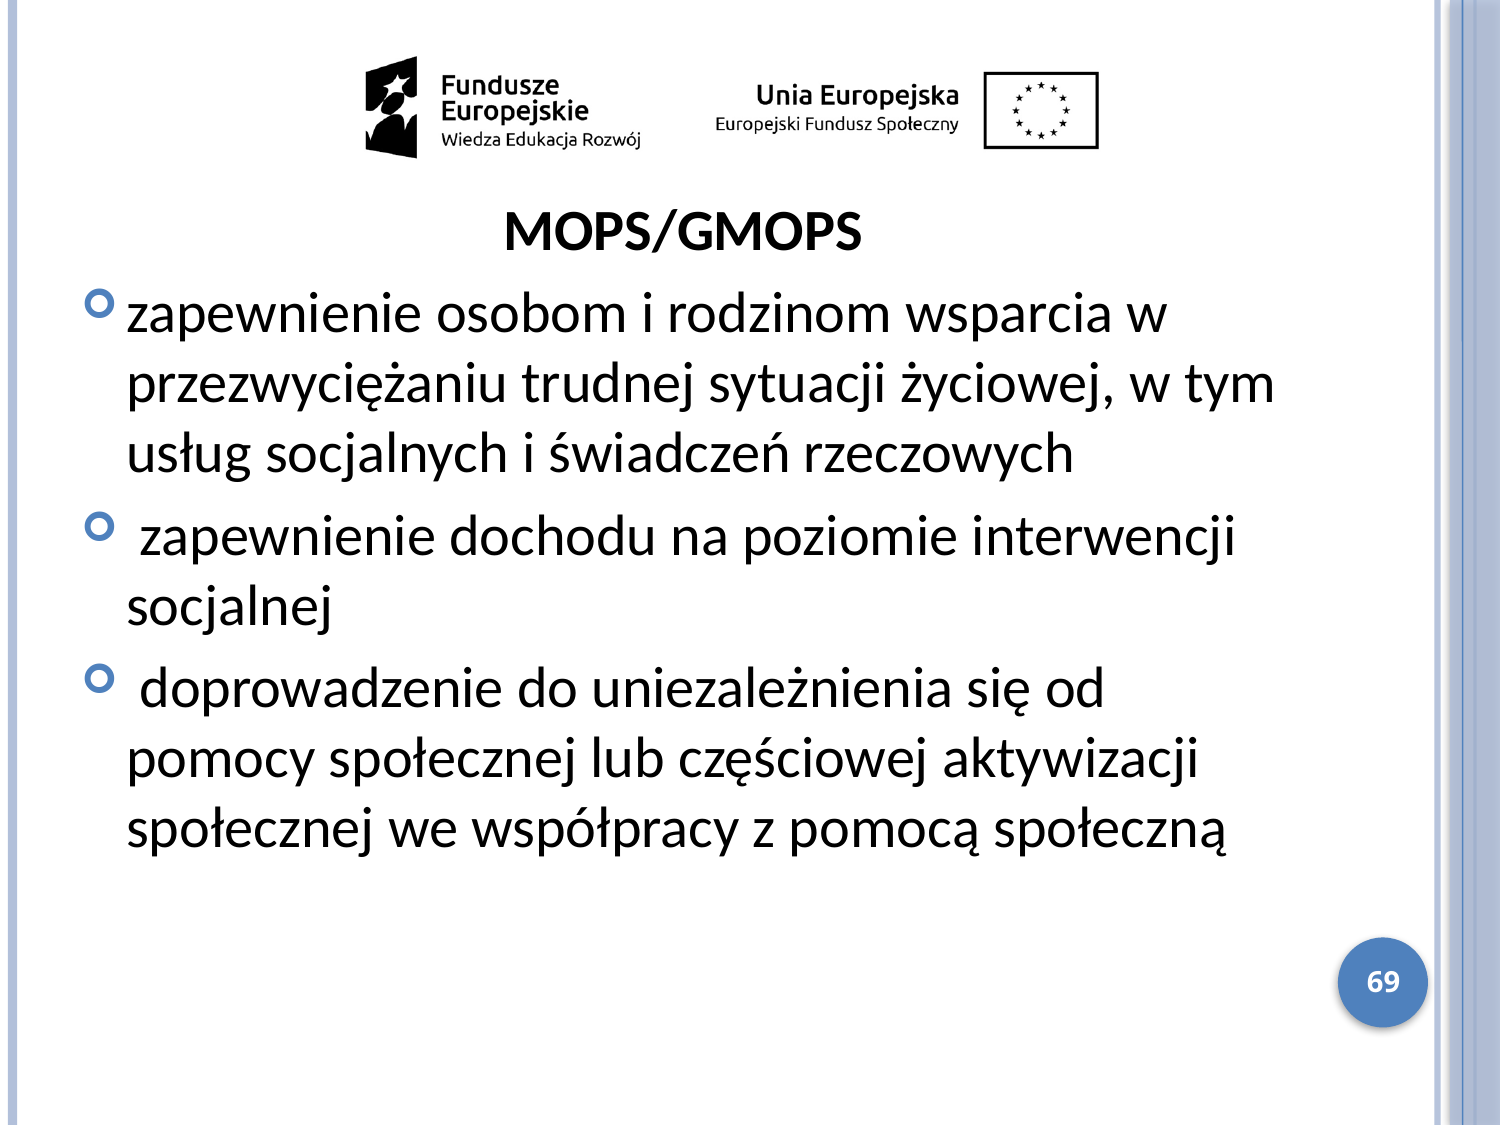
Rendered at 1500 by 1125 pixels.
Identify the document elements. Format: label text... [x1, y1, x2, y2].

list MOPS/GMOPS zapewnienie osobom i rodzinom wsparcia w przezwyciężaniu trudnej sytuacji życiowej, w tym usług socjalnych i świadczeń rzeczowych zapewnienie dochodu na poziomie interwencji socjalnej doprowadzenie do uniezależnienia się od pomocy społecznej lub częściowej aktywizacji społecznej we współpracy z pomocą społeczną [66, 184, 1300, 1062]
slide_number 69 [1333, 940, 1434, 1027]
picture [340, 30, 1124, 184]
